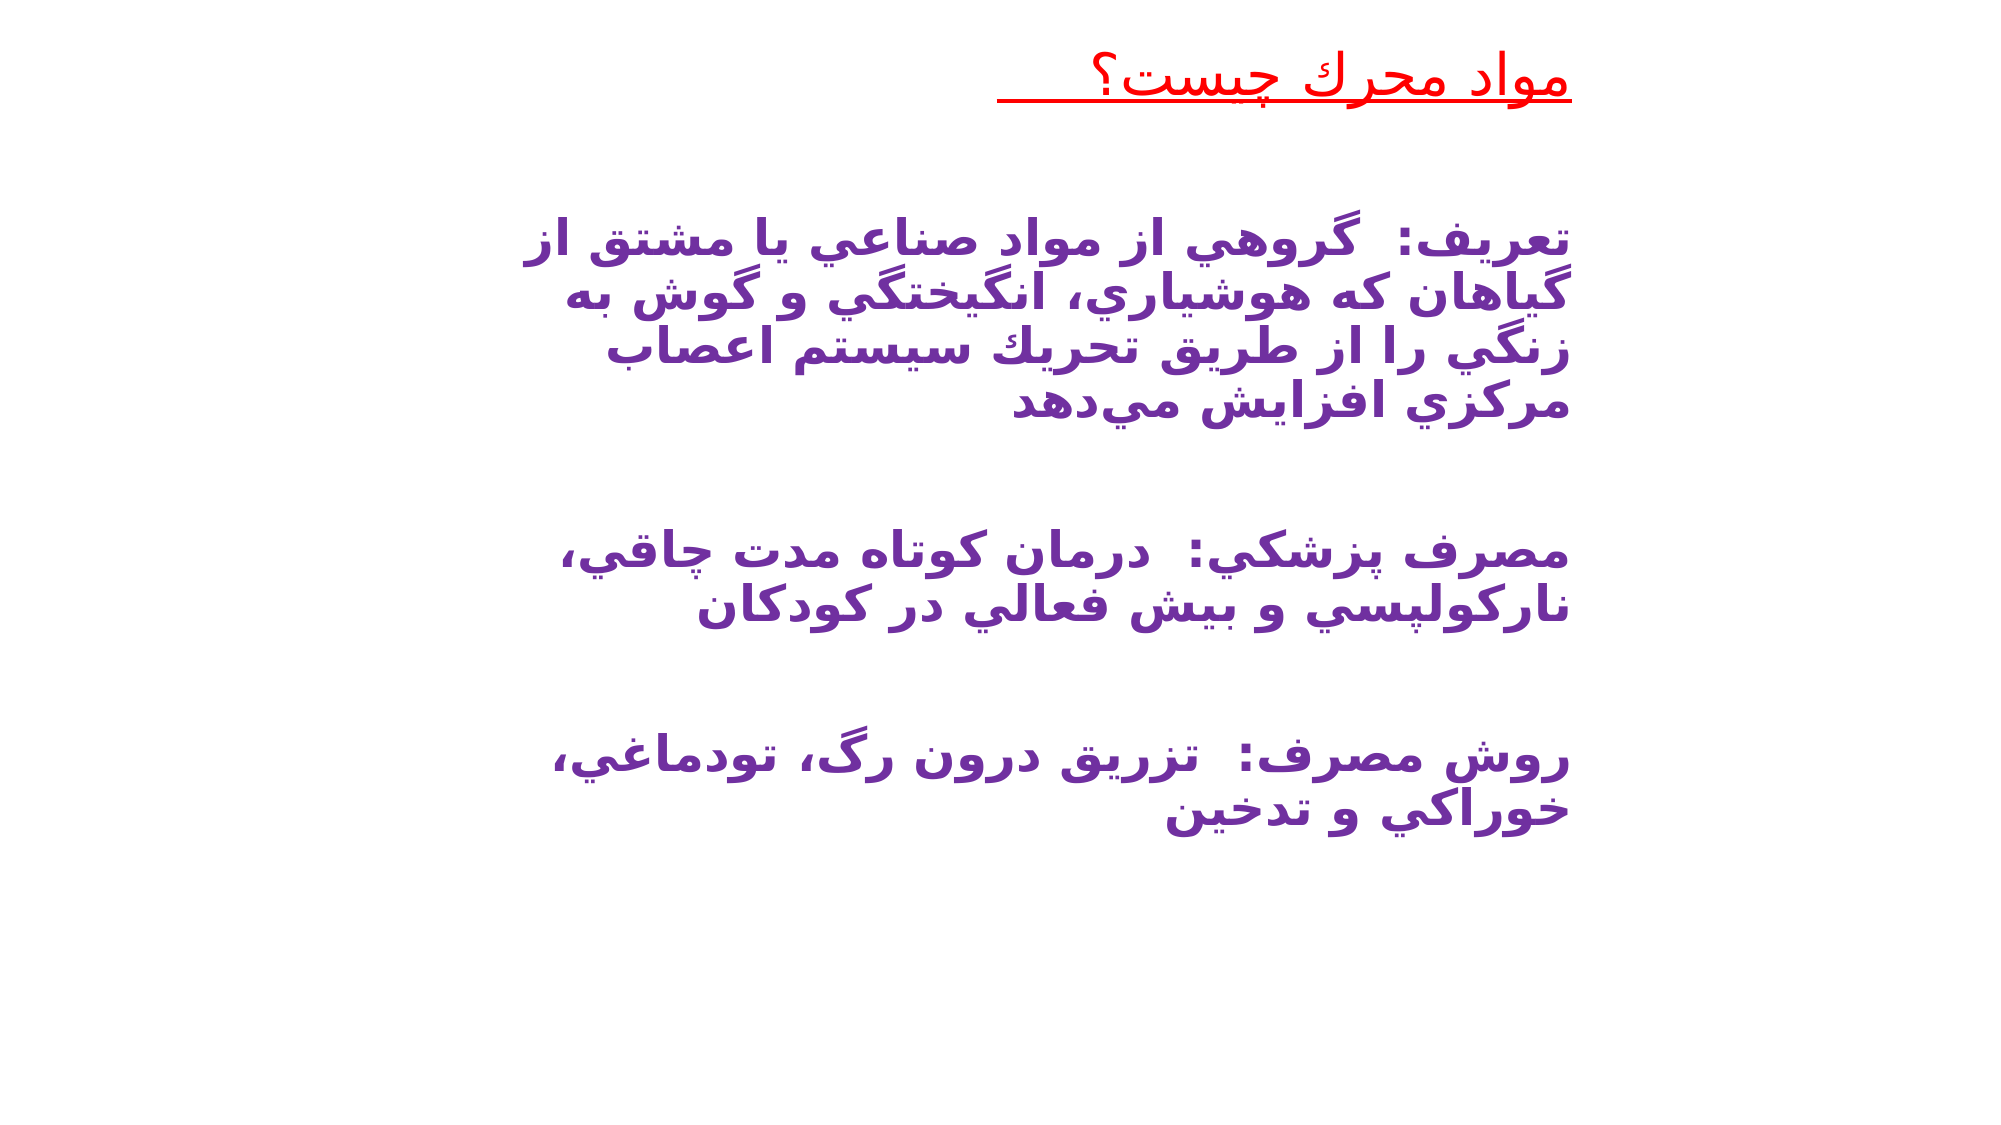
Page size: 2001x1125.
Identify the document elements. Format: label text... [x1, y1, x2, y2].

list مواد محرك چيست؟ تعريف: گروهي از مواد صناعي يا مشتق از گياهان كه هوشياري، انگيختگي و گوش به زنگي را از طريق تحريك سيستم اعصاب مركزي افزايش مي‌دهد مصرف پزشكي: درمان كوتاه مدت چاقي، ناركولپسي و بيش فعالي در كودكان روش مصرف: تزريق درون رگ، تودماغي، خوراكي و تدخين [399, 37, 1588, 1125]
